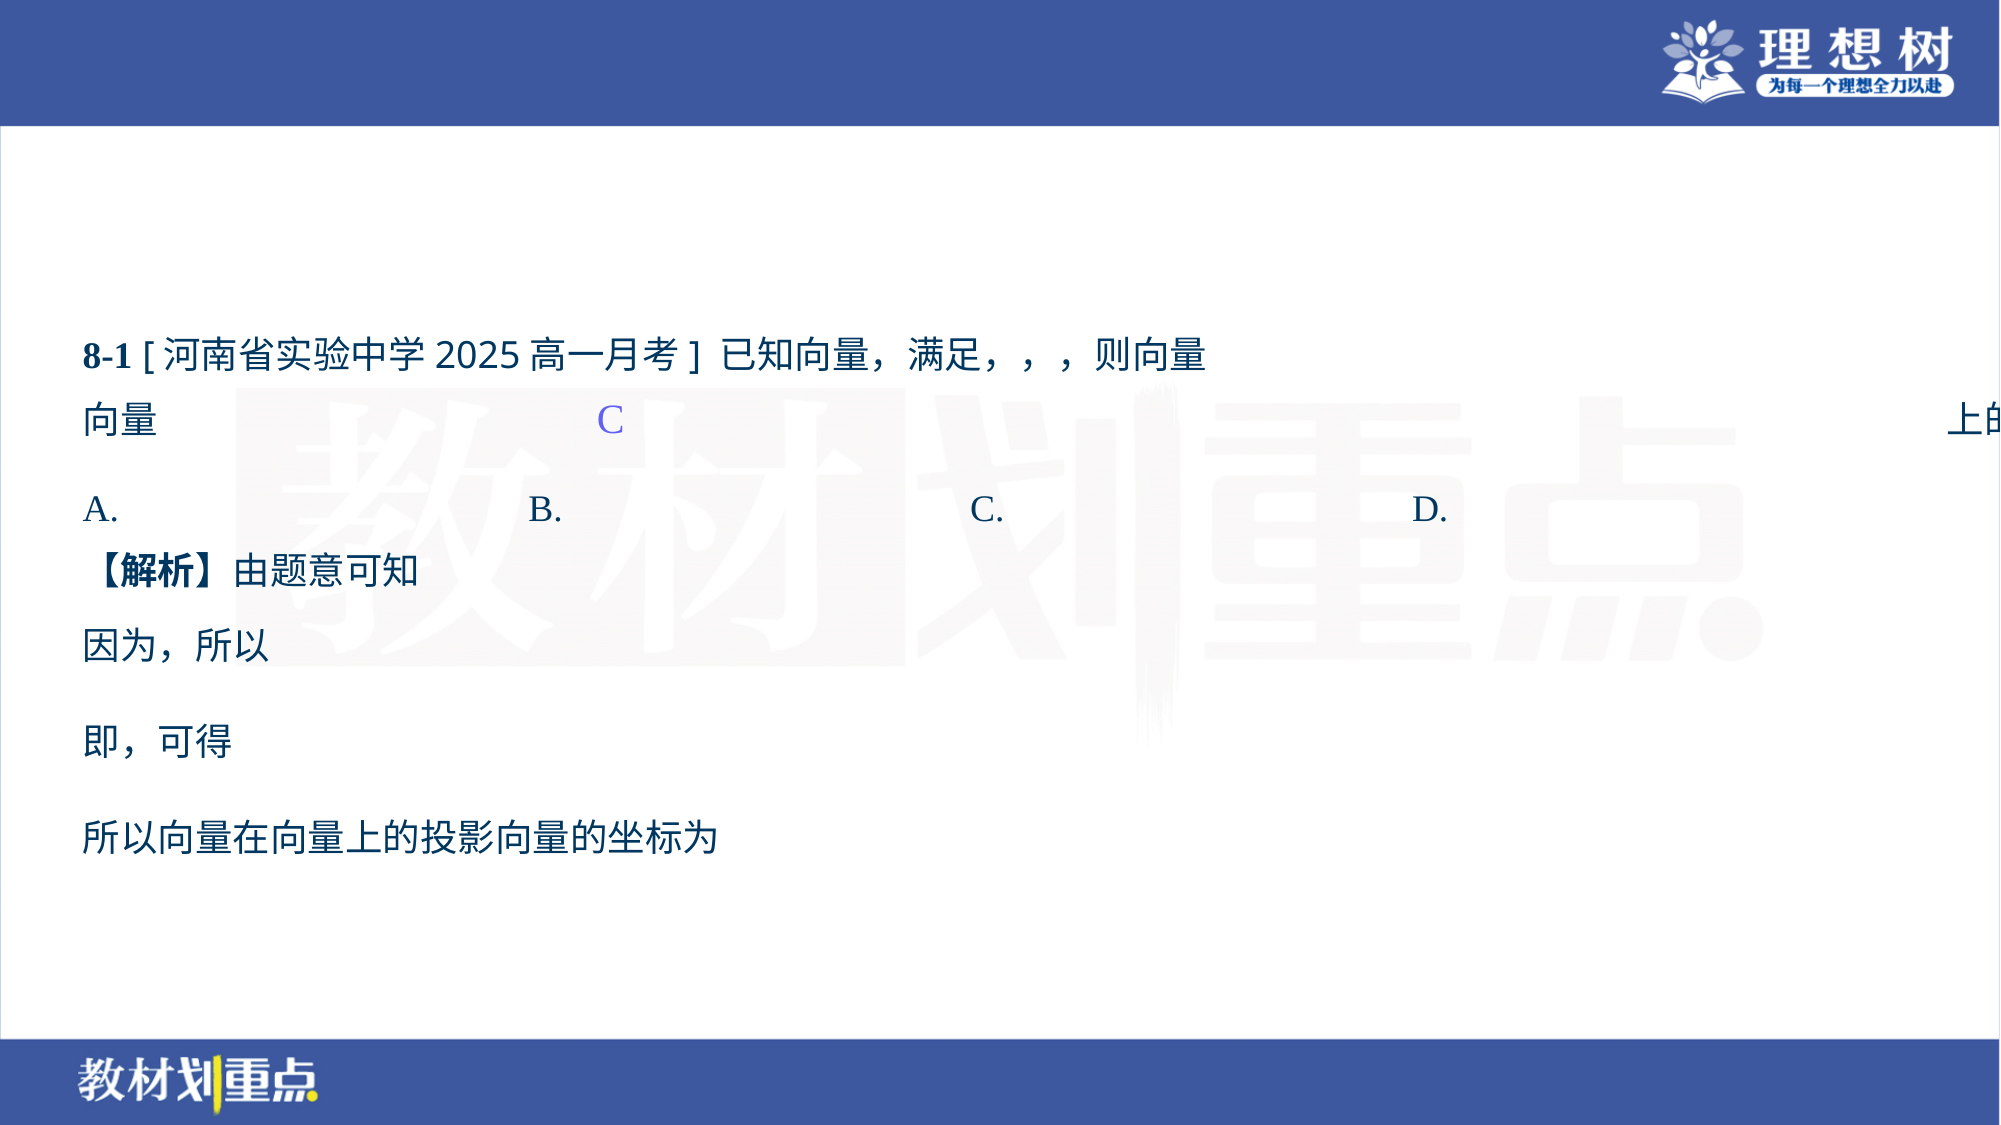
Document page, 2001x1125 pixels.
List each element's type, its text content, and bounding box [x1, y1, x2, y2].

picture [0, 0, 2000, 1125]
picture [1990, 420, 1998, 430]
text_box C [581, 389, 640, 440]
picture [1990, 410, 1998, 418]
